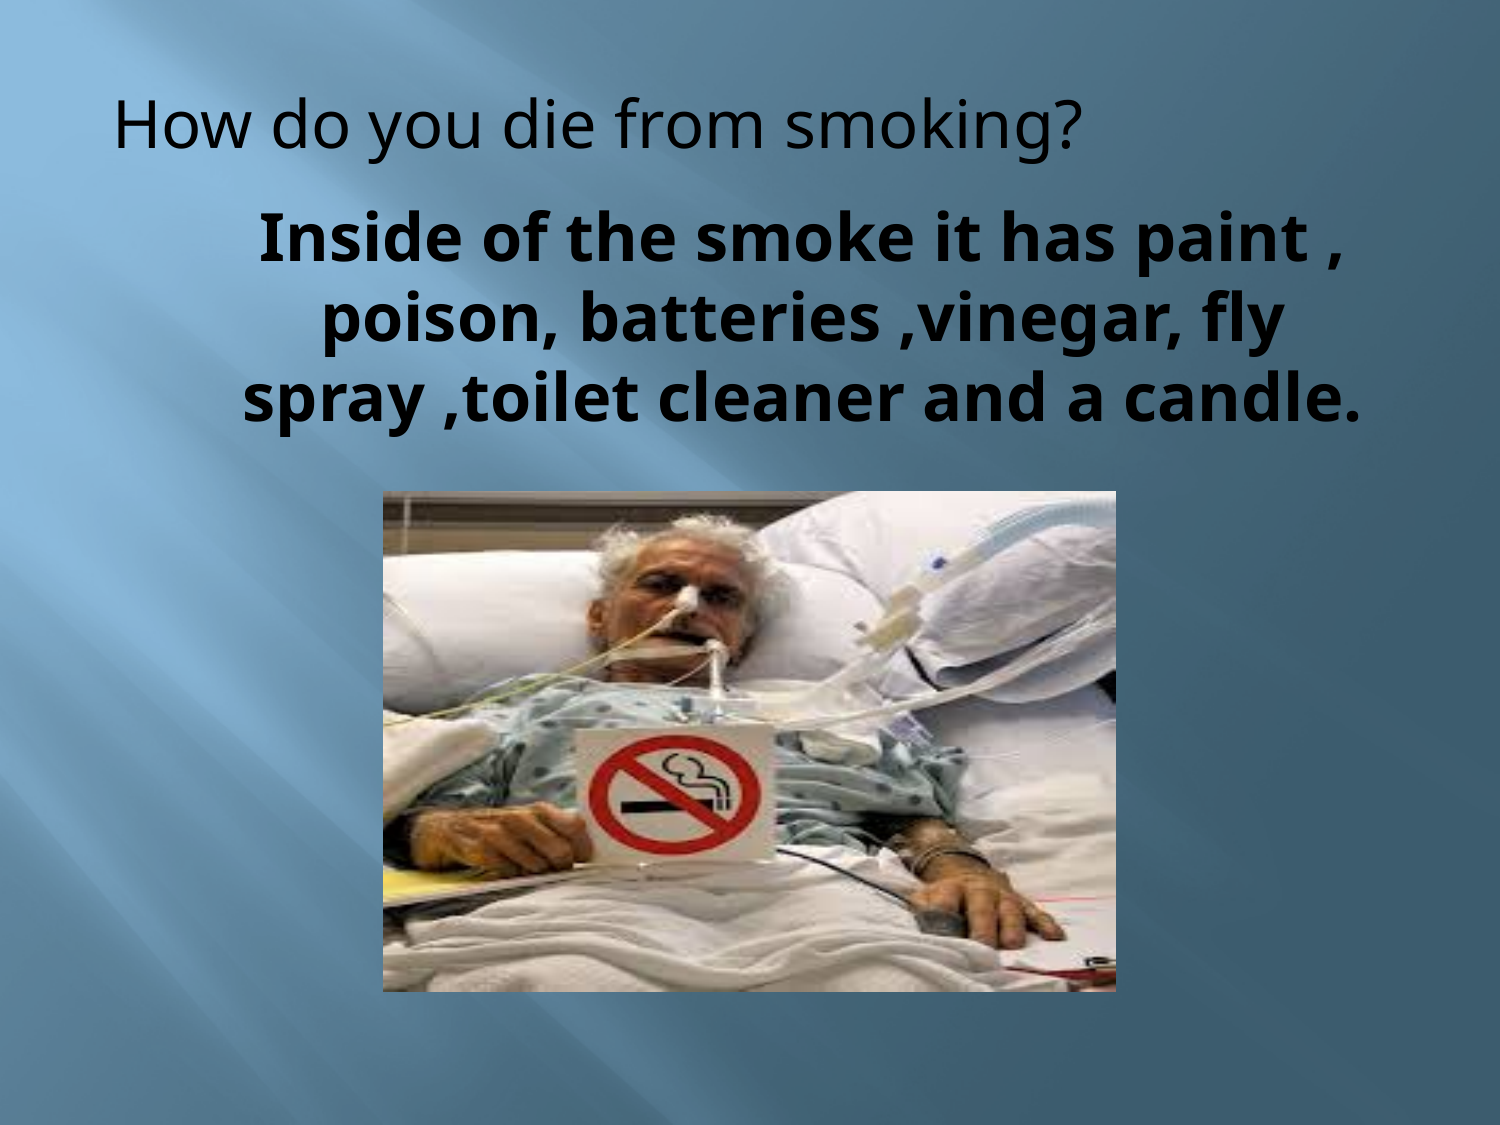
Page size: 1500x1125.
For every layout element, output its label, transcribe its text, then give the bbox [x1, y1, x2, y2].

list How do you die from smoking? [75, 75, 1376, 173]
title Inside of the smoke it has paint , poison, batteries ,vinegar, fly spray ,toilet cleaner and a candle. [171, 184, 1436, 445]
picture [383, 491, 1116, 993]
